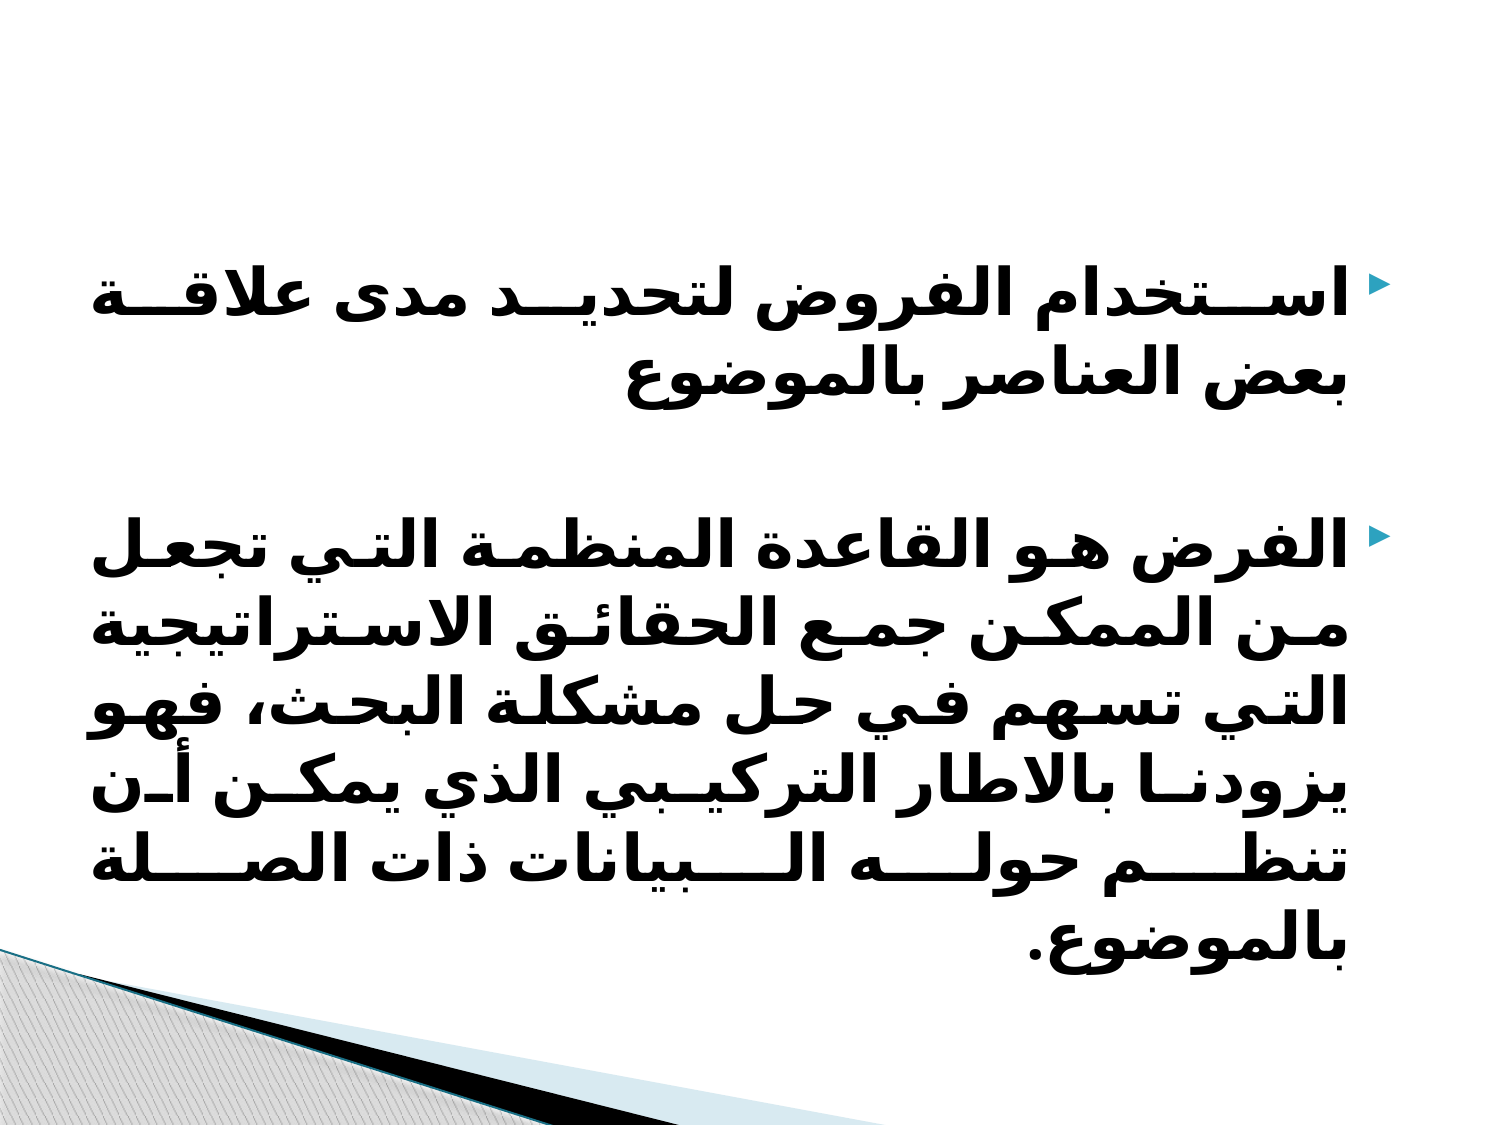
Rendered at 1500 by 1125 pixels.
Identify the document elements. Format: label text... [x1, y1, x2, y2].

list استخدام الفروض لتحديد مدى علاقة بعض العناصر بالموضوع الفرض هو القاعدة المنظمة التي تجعل من الممكن جمع الحقائق الاستراتيجية التي تسهم في حل مشكلة البحث، فهو يزودنا بالاطار التركيبي الذي يمكن أن تنظم حوله البيانات ذات الصلة بالموضوع. [75, 243, 1425, 986]
